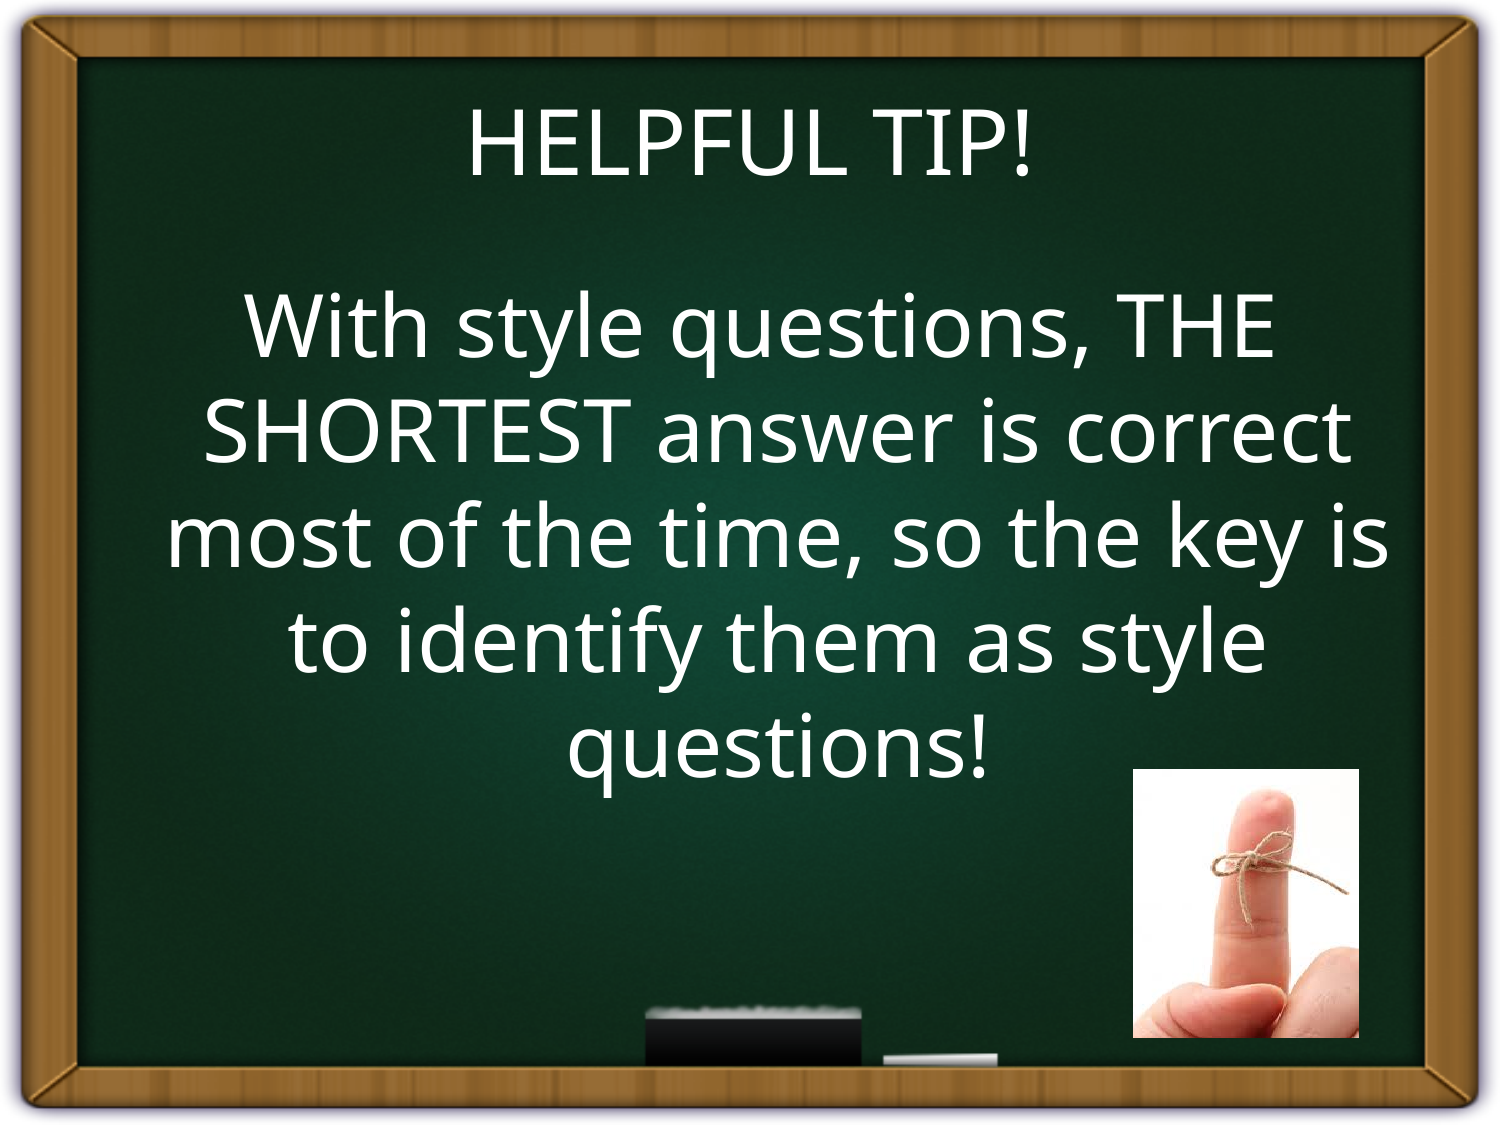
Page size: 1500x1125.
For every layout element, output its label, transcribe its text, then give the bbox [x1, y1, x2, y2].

title HELPFUL TIP! [75, 45, 1425, 233]
list With style questions, THE SHORTEST answer is correct most of the time, so the key is to identify them as style questions! [75, 262, 1425, 1005]
picture [0, 0, 1500, 1125]
